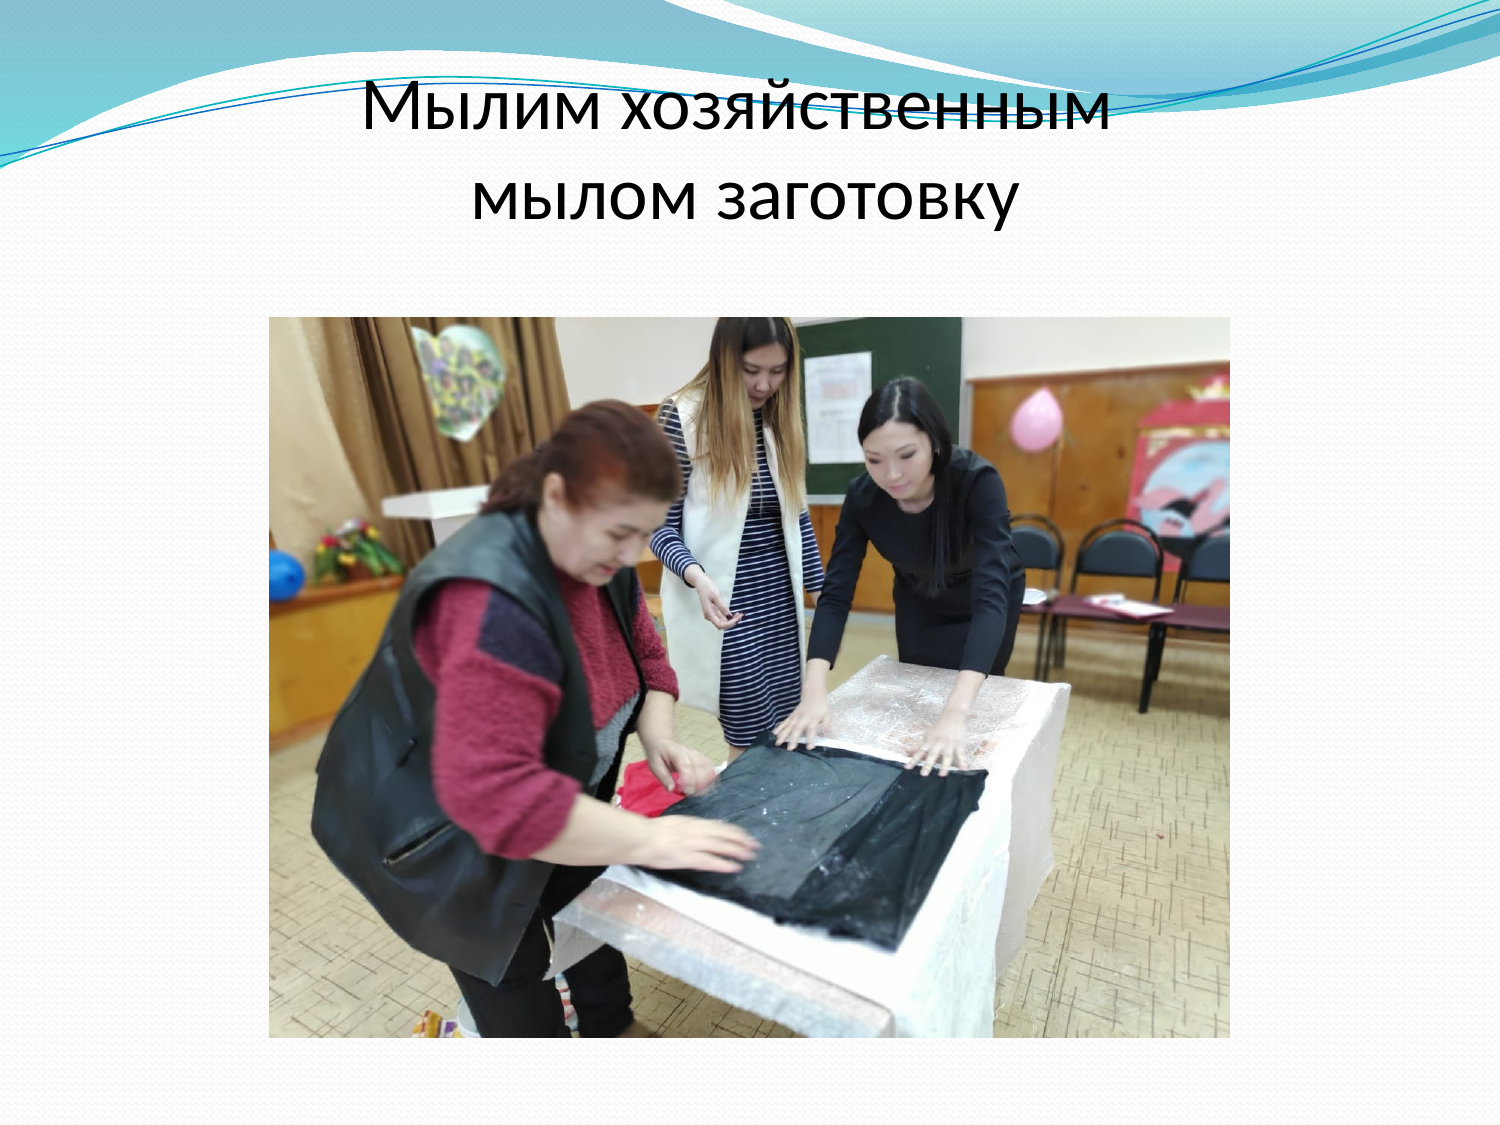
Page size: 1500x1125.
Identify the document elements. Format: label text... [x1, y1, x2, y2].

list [269, 317, 1231, 1038]
title Мылим хозяйственным мылом заготовку [70, 46, 1421, 235]
